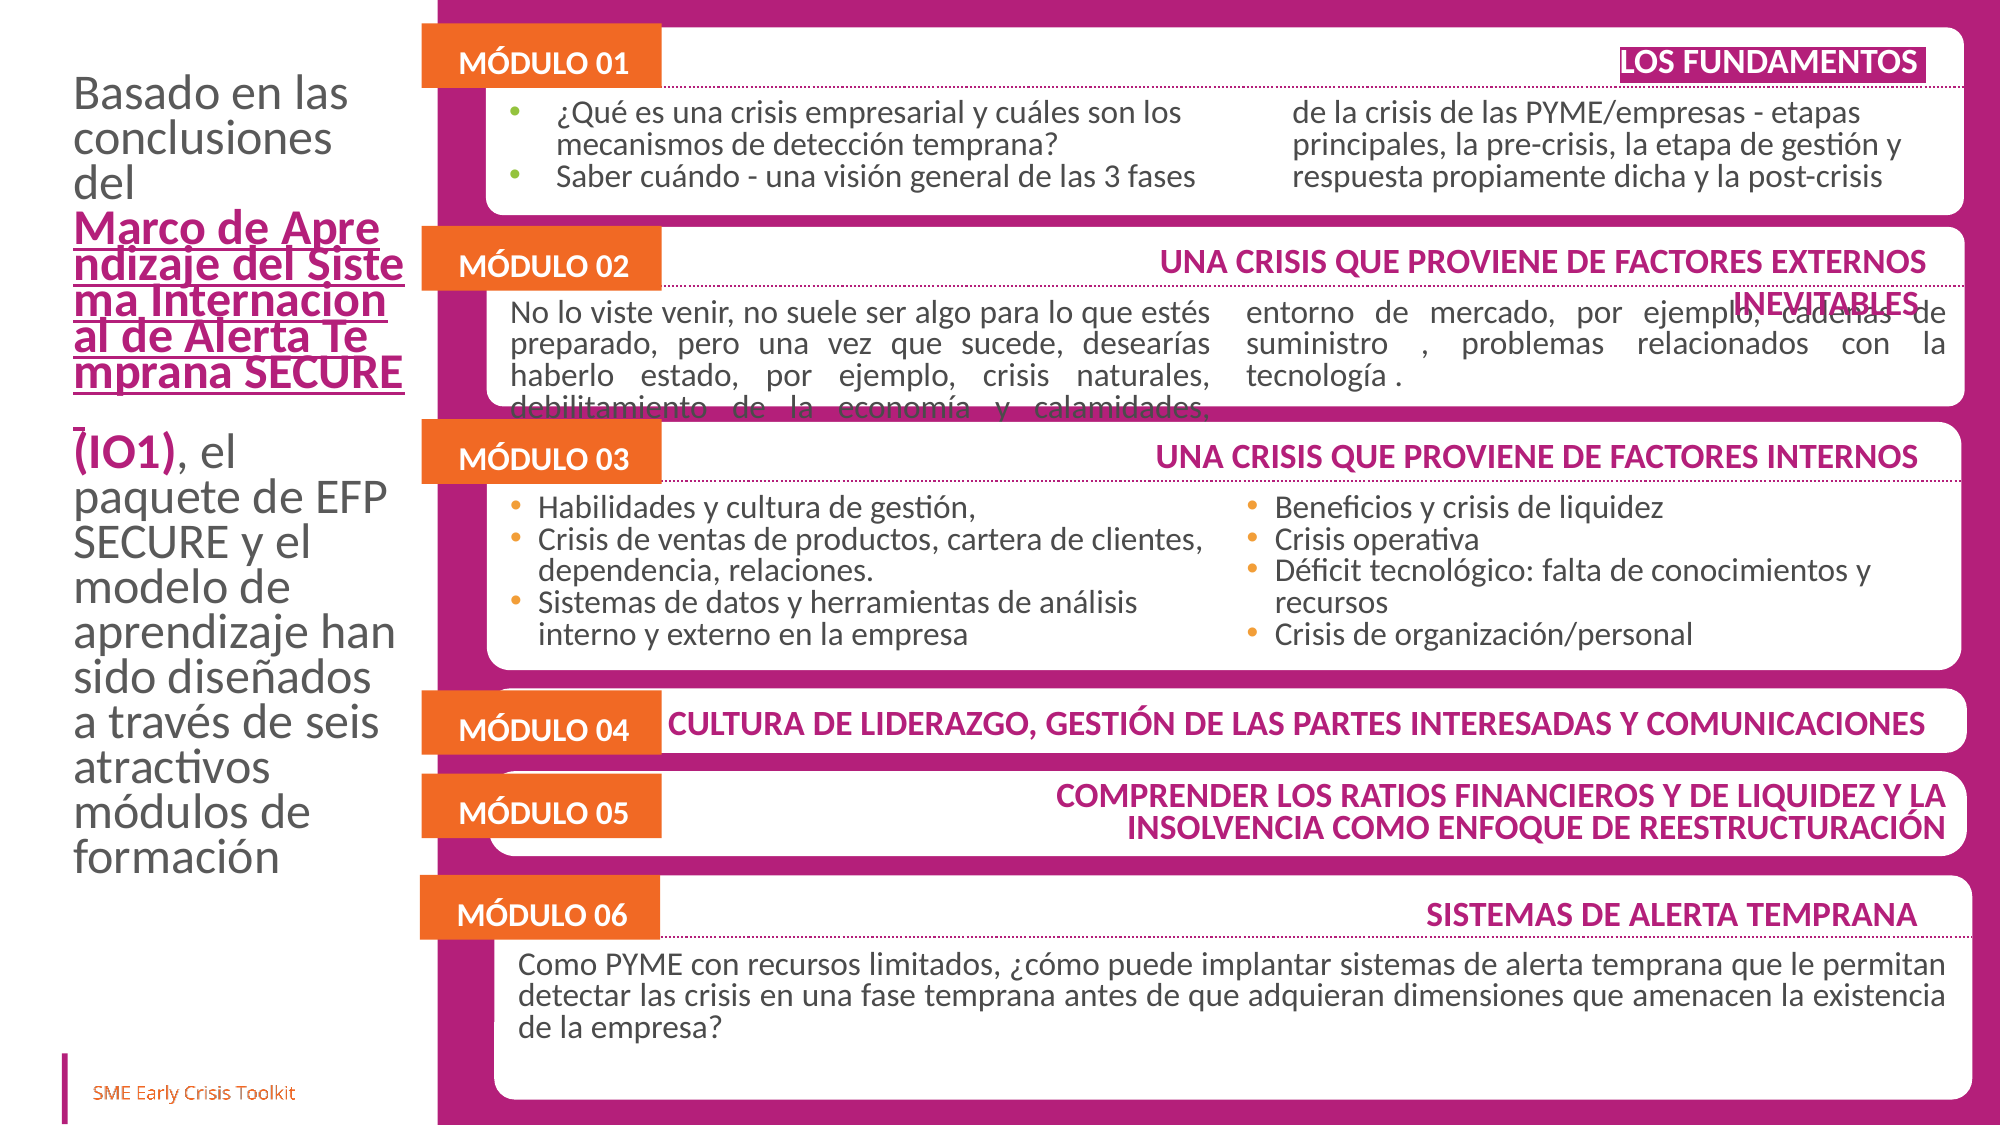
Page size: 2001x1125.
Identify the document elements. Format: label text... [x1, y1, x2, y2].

text_box [484, 26, 1965, 217]
text_box Como PYME con recursos limitados, ¿cómo puede implantar sistemas de alerta temprana que le permitan detectar las crisis en una fase temprana antes de que adquieran dimensiones que amenacen la existencia de la empresa? [503, 942, 1962, 1030]
text_box MÓDULO 02 [421, 225, 662, 291]
list Basado en las conclusiones del Marco de Aprendizaje del Sistema Internacional de Alerta Temprana SECURE (IO1), el paquete de EFP SECURE y el modelo de aprendizaje han sido diseñados a través de seis atractivos módulos de formación [58, 65, 421, 962]
text_box MÓDULO 04 [421, 690, 662, 755]
text_box ¿Qué es una crisis empresarial y cuáles son los mecanismos de detección temprana? Saber cuándo - una visión general de las 3 fases de la crisis de las PYME/empresas - etapas principales, la pre-crisis, la etapa de gestión y respuesta propiamente dicha y la post-crisis [494, 91, 1962, 179]
text_box [662, 225, 1966, 286]
text_box [493, 874, 1974, 1101]
text_box [489, 770, 1955, 858]
text_box UNA CRISIS QUE PROVIENE DE FACTORES EXTERNOS INEVITABLES [961, 230, 1942, 286]
text_box MÓDULO 03 [421, 419, 662, 484]
text_box Habilidades y cultura de gestión, Crisis de ventas de productos, cartera de clientes, dependencia, relaciones. Sistemas de datos y herramientas de análisis interno y externo en la empresa Beneficios y crisis de liquidez Crisis operativa Déficit tecnológico: falta de conocimientos y recursos Crisis de organización/personal [495, 486, 1963, 573]
text_box [485, 287, 1966, 408]
text_box UNA CRISIS QUE PROVIENE DE FACTORES INTERNOS [961, 425, 1942, 481]
text_box UNA CRISIS QUE PROVIENE DE FACTORES EXTERNOS INEVITABLES [961, 287, 1942, 331]
text_box COMPRENDER LOS RATIOS FINANCIEROS Y DE LIQUIDEZ Y LA INSOLVENCIA COMO ENFOQUE DE REESTRUCTURACIÓN [960, 774, 1962, 854]
text_box No lo viste venir, no suele ser algo para lo que estés preparado, pero una vez que sucede, desearías haberlo estado, por ejemplo, crisis naturales, debilitamiento de la economía y calamidades, entorno de mercado, por ejemplo, cadenas de suministro , problemas relacionados con la tecnología . [495, 290, 1962, 378]
text_box [485, 420, 1963, 672]
text_box SISTEMAS DE ALERTA TEMPRANA [661, 883, 1941, 936]
text_box CULTURA DE LIDERAZGO, GESTIÓN DE LAS PARTES INTERESADAS Y COMUNICACIONES [662, 692, 1941, 750]
text_box SISTEMAS DE ALERTA TEMPRANA [578, 937, 1941, 941]
text_box [499, 687, 1968, 754]
text_box MÓDULO 05 [421, 773, 662, 839]
text_box [437, 0, 2000, 1125]
picture [83, 1080, 295, 1104]
text_box MÓDULO 06 [419, 874, 661, 940]
text_box LOS FUNDAMENTOS [960, 31, 1941, 86]
text_box MÓDULO 01 [421, 23, 662, 88]
text_box [1962, 780, 1968, 847]
